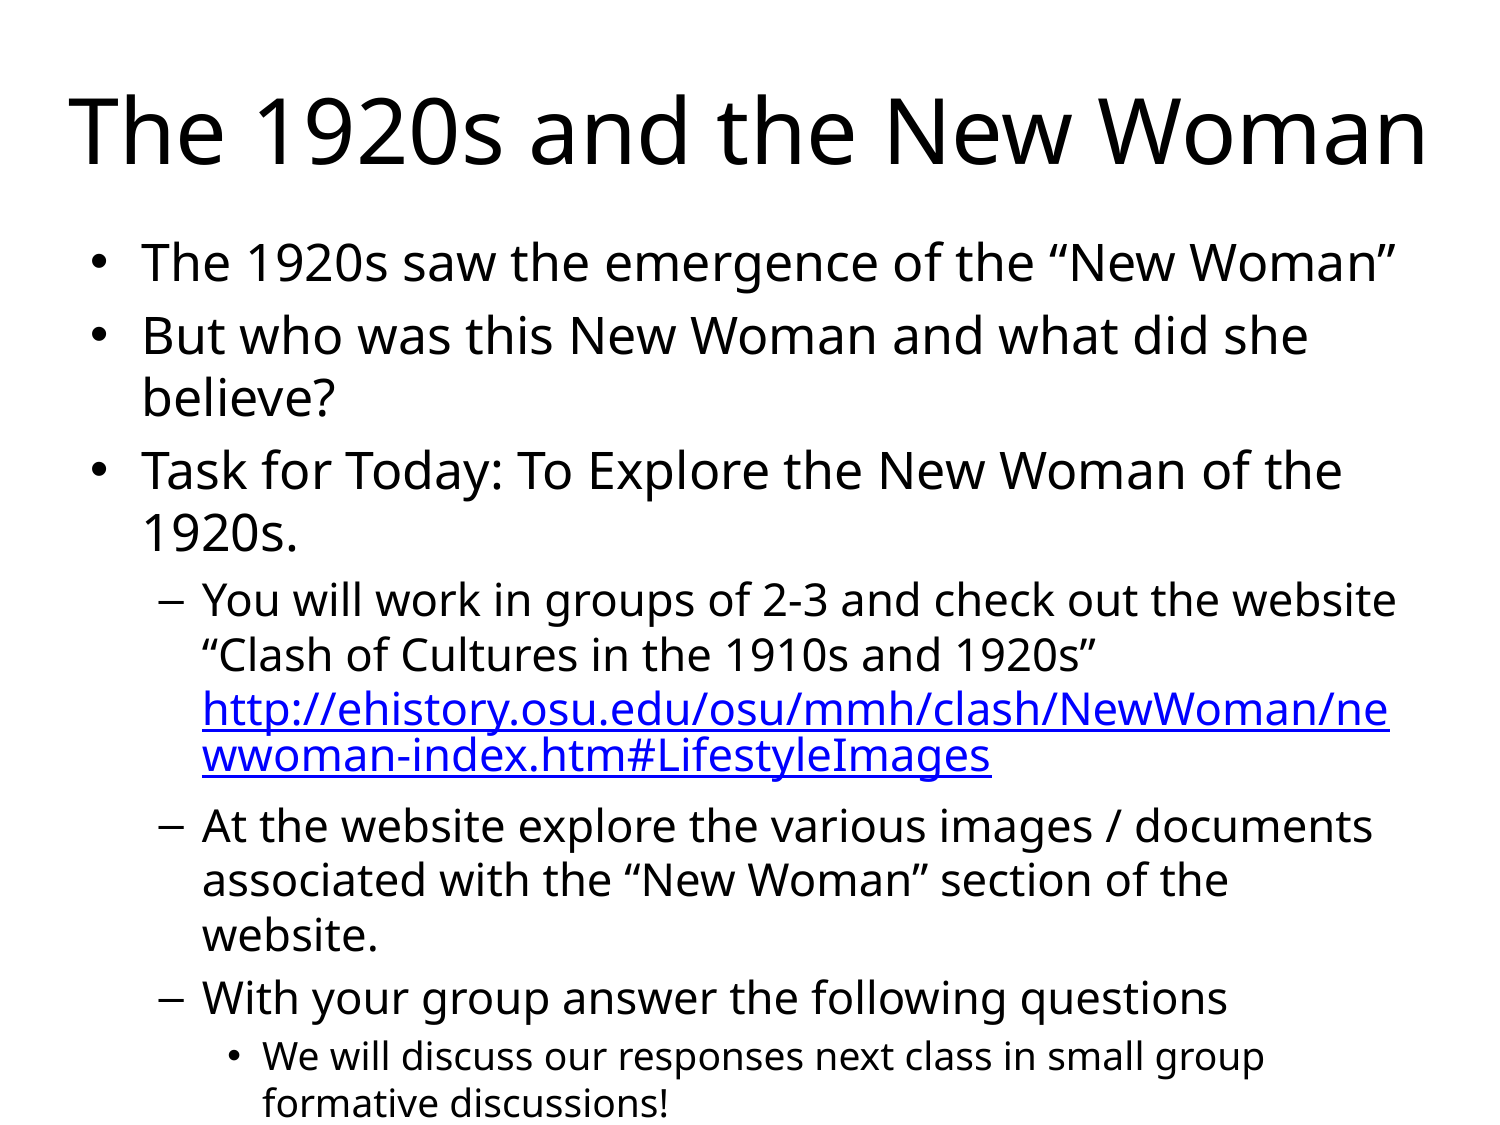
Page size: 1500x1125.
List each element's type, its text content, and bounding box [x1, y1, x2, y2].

list The 1920s saw the emergence of the “New Woman” But who was this New Woman and what did she believe? Task for Today: To Explore the New Woman of the 1920s. You will work in groups of 2-3 and check out the website “Clash of Cultures in the 1910s and 1920s” http://ehistory.osu.edu/osu/mmh/clash/NewWoman/newwoman-index.htm#LifestyleImages At the website explore the various images / documents associated with the “New Woman” section of the website. With your group answer the following questions We will discuss our responses next class in small group formative discussions! [75, 221, 1425, 1125]
title The 1920s and the New Woman [0, 34, 1500, 222]
